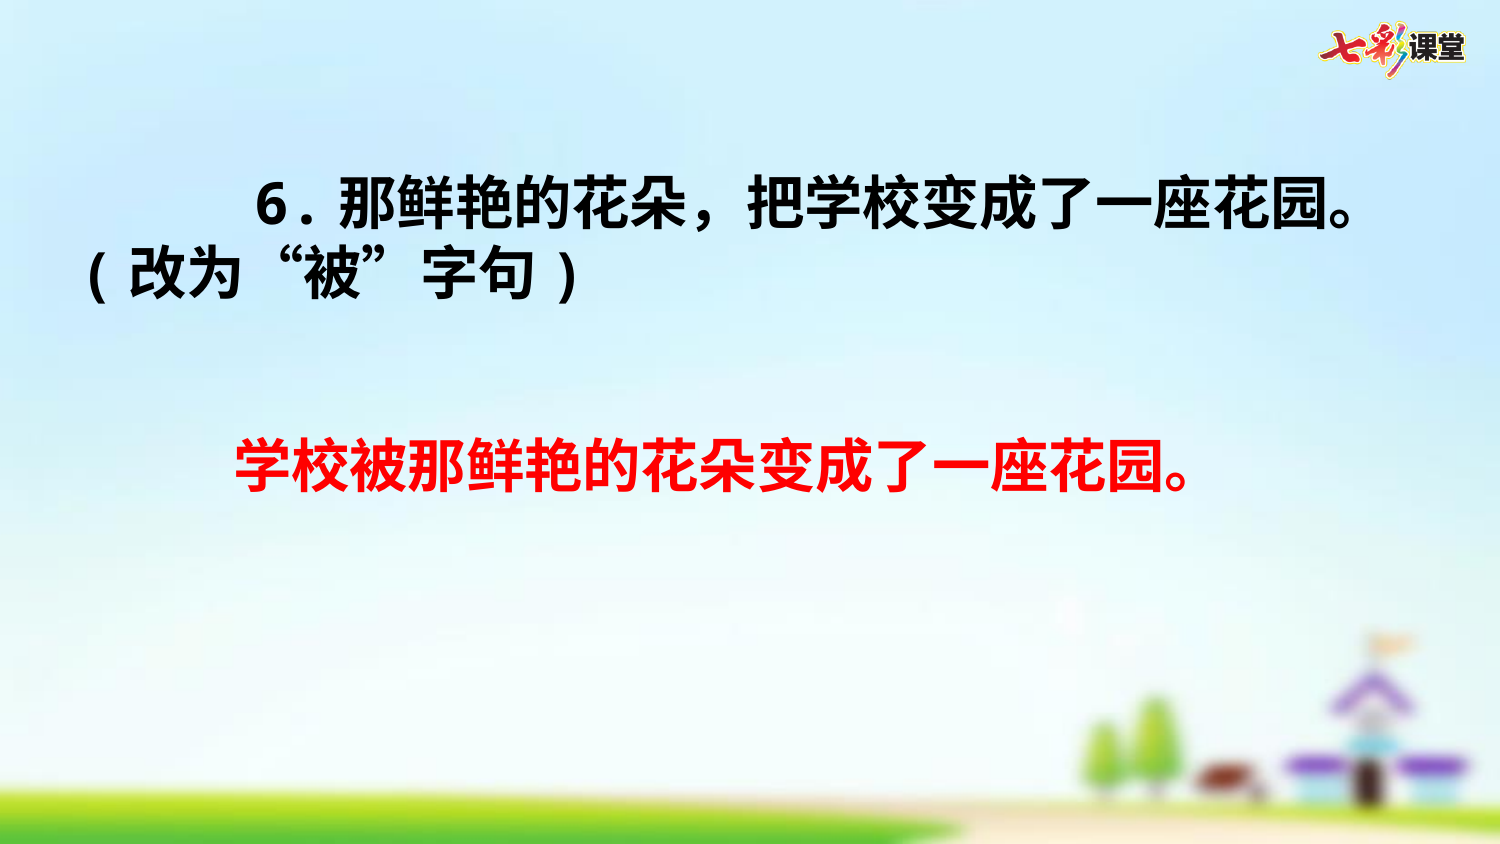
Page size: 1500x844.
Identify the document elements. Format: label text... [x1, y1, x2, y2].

text_box 6.那鲜艳的花朵，把学校变成了一座花园。 (改为“被”字句) [64, 158, 1424, 314]
text_box 学校被那鲜艳的花朵变成了一座花园。 [218, 421, 1300, 507]
picture [0, 0, 1500, 844]
